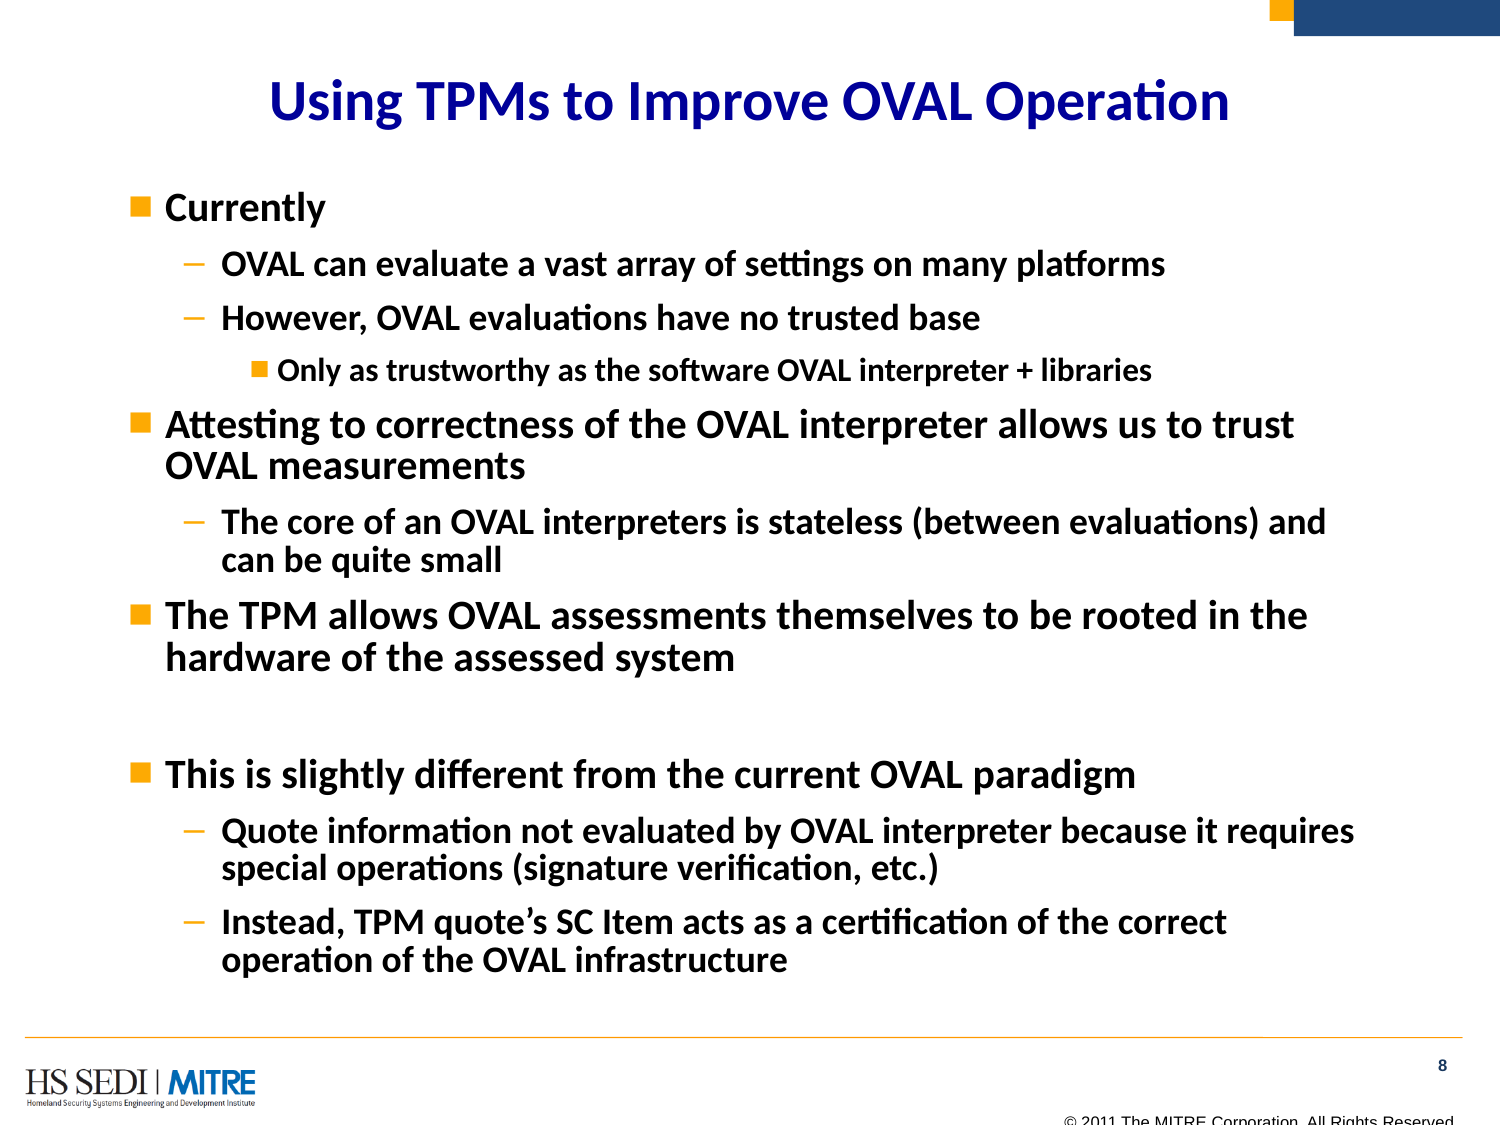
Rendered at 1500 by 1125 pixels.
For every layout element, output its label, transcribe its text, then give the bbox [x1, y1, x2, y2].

list Currently OVAL can evaluate a vast array of settings on many platforms However, OVAL evaluations have no trusted base Only as trustworthy as the software OVAL interpreter + libraries Attesting to correctness of the OVAL interpreter allows us to trust OVAL measurements The core of an OVAL interpreters is stateless (between evaluations) and can be quite small The TPM allows OVAL assessments themselves to be rooted in the hardware of the assessed system This is slightly different from the current OVAL paradigm Quote information not evaluated by OVAL interpreter because it requires special operations (signature verification, etc.) Instead, TPM quote’s SC Item acts as a certification of the correct operation of the OVAL infrastructure [112, 180, 1387, 1024]
title Using TPMs to Improve OVAL Operation [43, 62, 1457, 151]
slide_number 8 [1374, 1049, 1463, 1076]
picture [20, 1058, 271, 1122]
